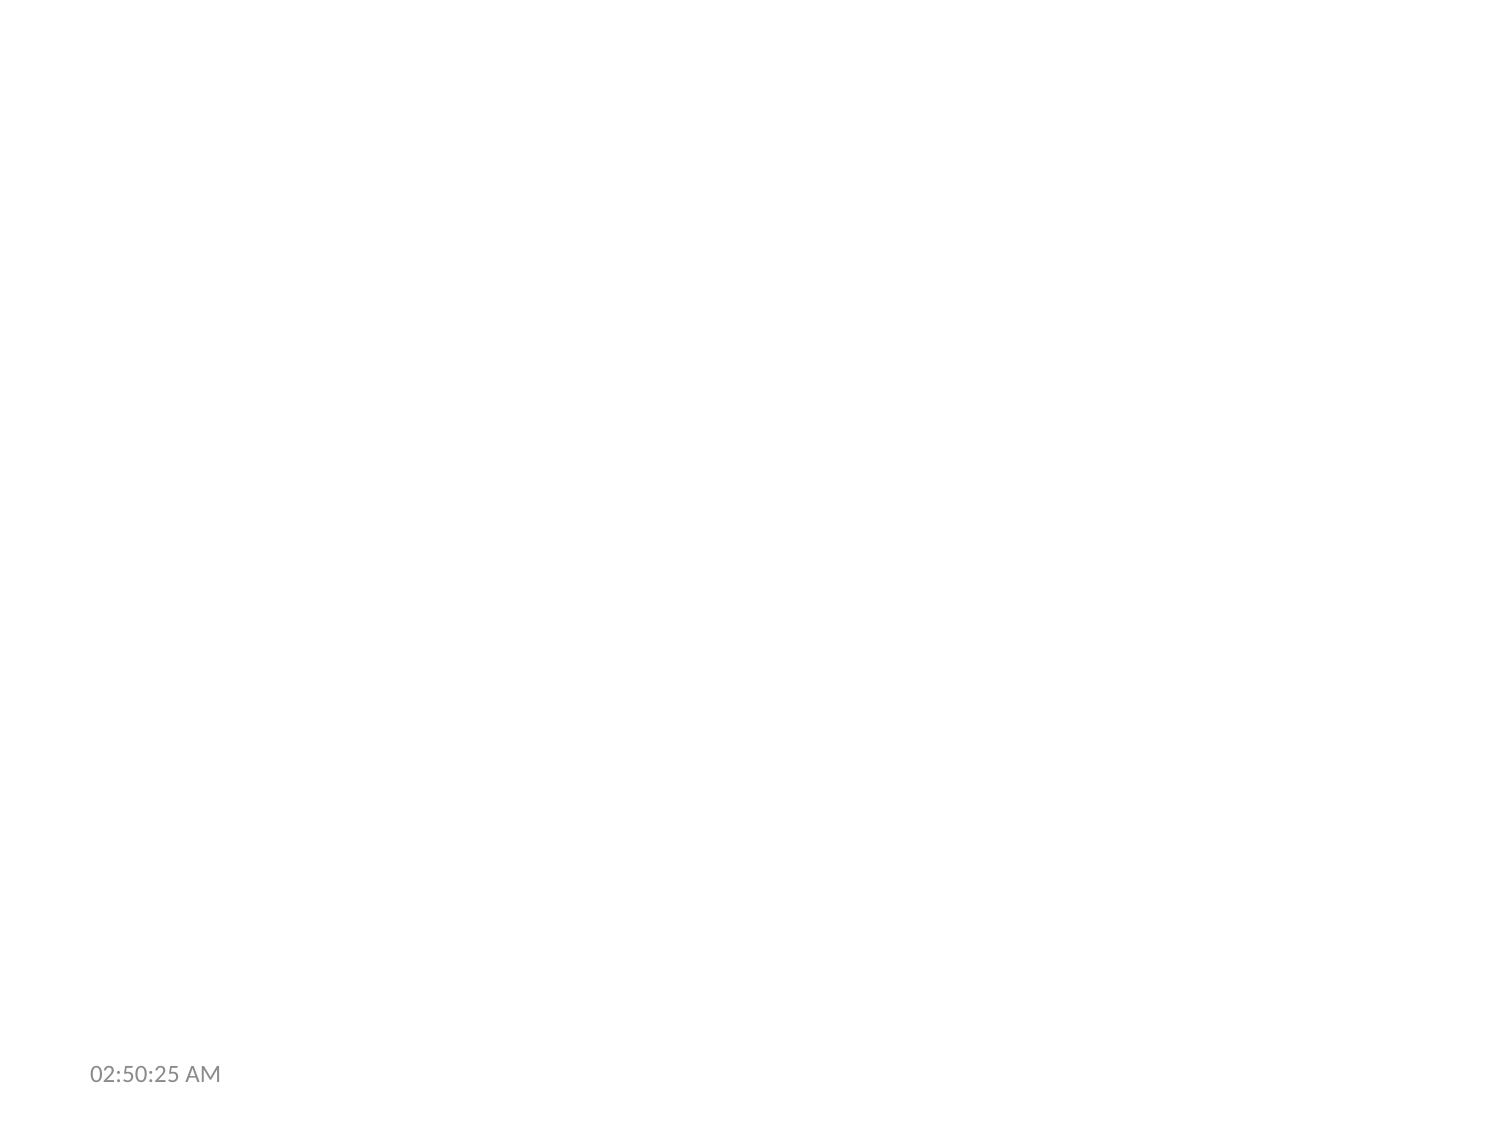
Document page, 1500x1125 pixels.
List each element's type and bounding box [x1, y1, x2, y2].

slide_number [75, 1042, 425, 1103]
